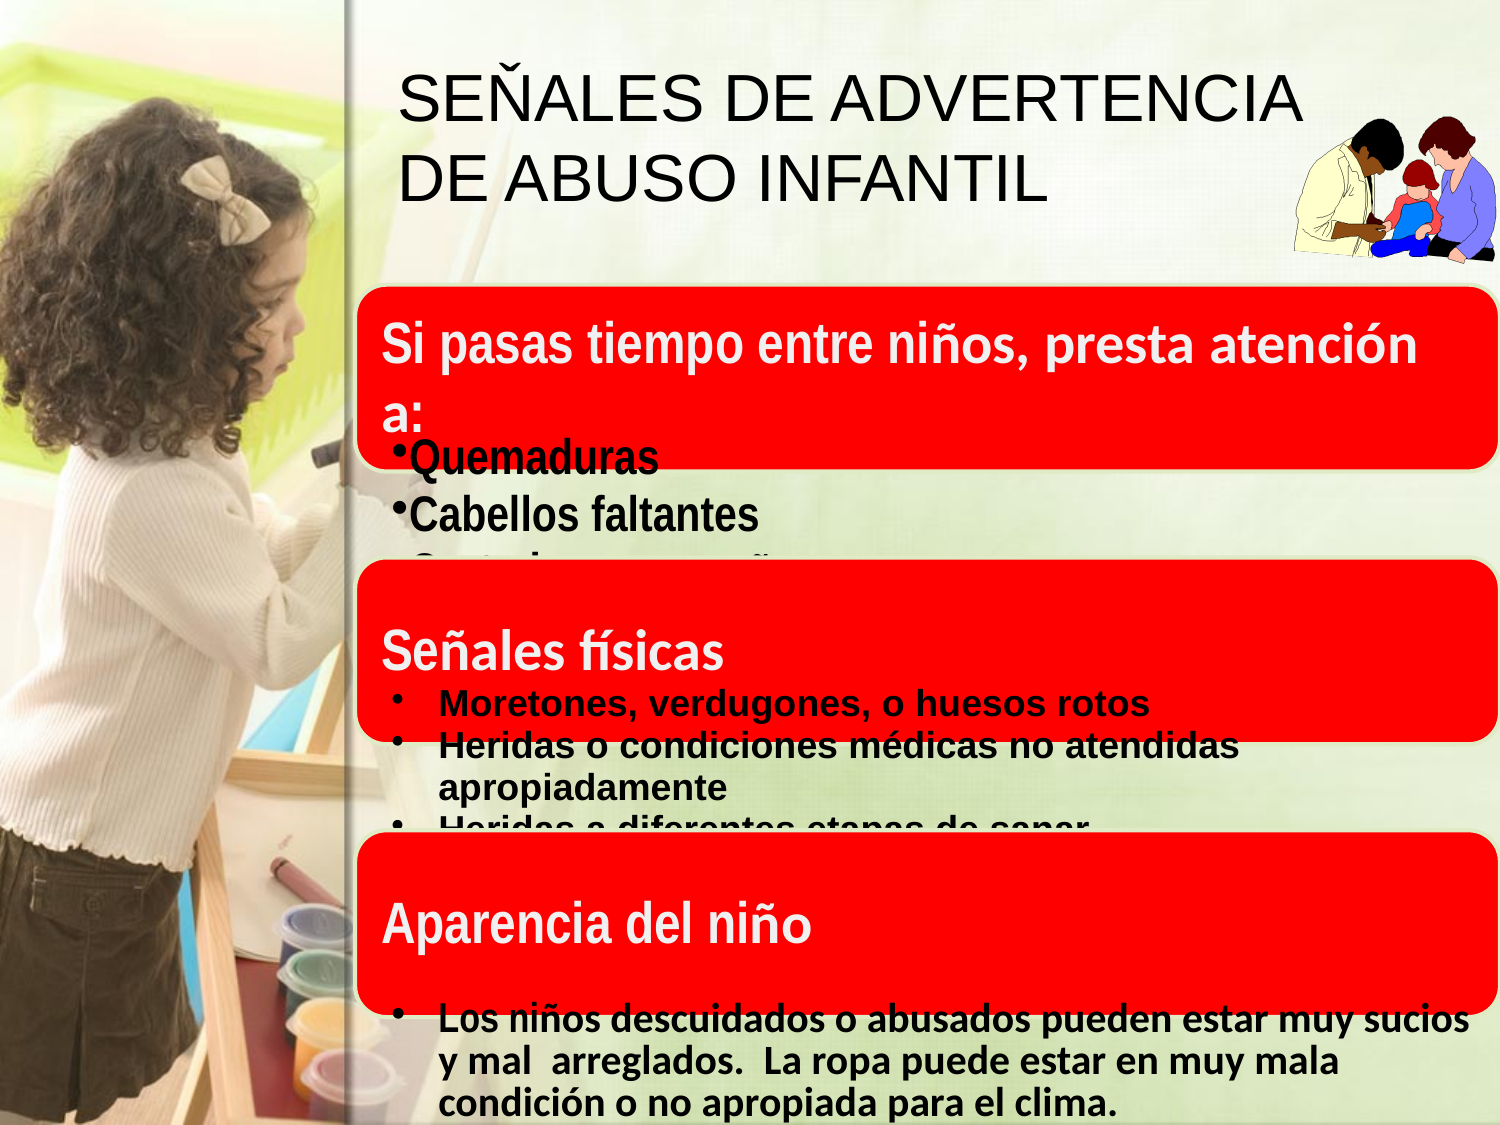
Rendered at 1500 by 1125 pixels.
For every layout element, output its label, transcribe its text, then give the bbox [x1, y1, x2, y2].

picture [622, 1104, 631, 1112]
picture [462, 1104, 471, 1112]
picture [841, 1104, 849, 1112]
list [354, 284, 1500, 1104]
picture [730, 1104, 738, 1112]
title SEŇALES DE ADVERTENCIA DE ABUSO INFANTIL [382, 31, 1427, 240]
picture [507, 1104, 515, 1112]
picture [567, 1104, 576, 1112]
picture [895, 1104, 903, 1112]
picture [676, 1104, 685, 1112]
picture [766, 1104, 775, 1112]
picture [0, 0, 1500, 1125]
picture [789, 1104, 797, 1112]
